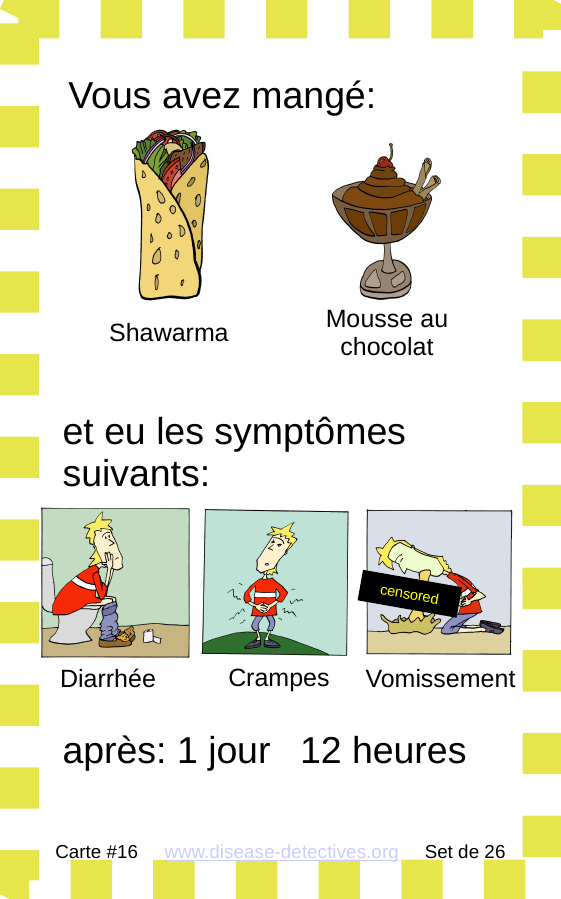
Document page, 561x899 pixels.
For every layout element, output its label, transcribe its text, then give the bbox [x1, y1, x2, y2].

picture [127, 122, 210, 302]
text_box Diarrhée [37, 661, 179, 699]
text_box Mousse au chocolat [307, 296, 467, 368]
text_box Vomissement [337, 655, 544, 727]
text_box Carte #16 www.disease-detectives.org Set de 26 [35, 833, 525, 869]
picture [200, 508, 350, 657]
text_box [18, 17, 544, 881]
text_box Crampes [208, 664, 337, 698]
picture [365, 508, 514, 657]
text_box Shawarma [83, 310, 255, 354]
picture [327, 140, 448, 302]
picture [41, 506, 190, 658]
